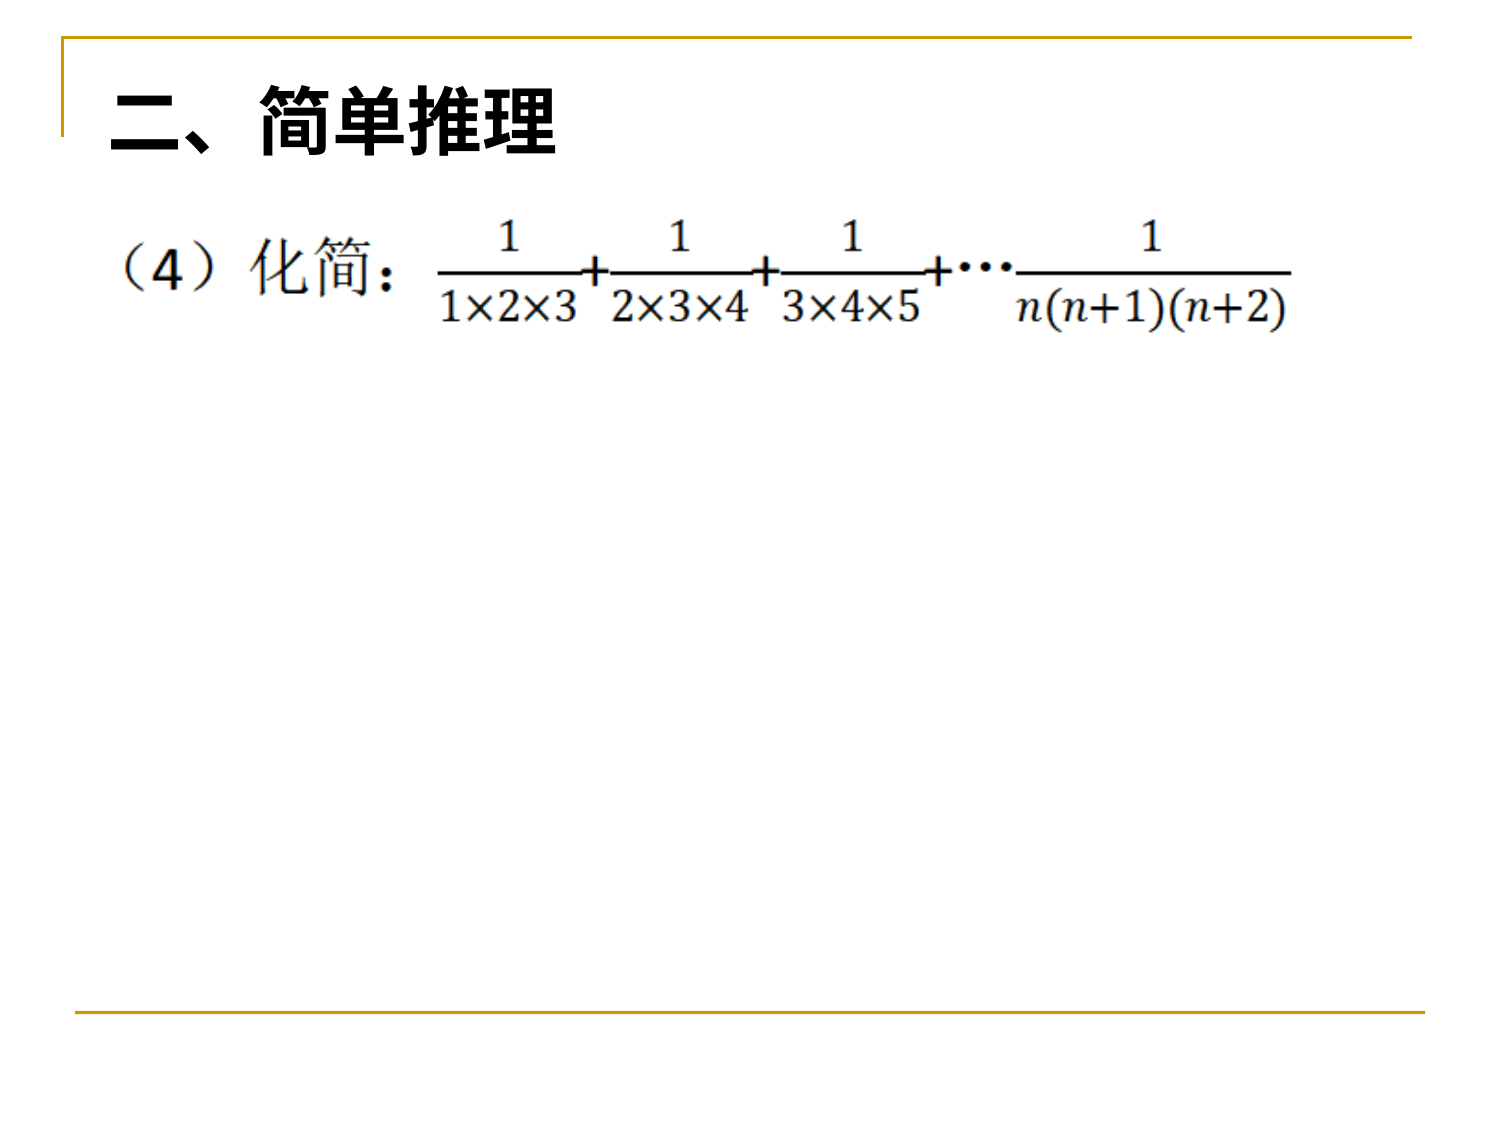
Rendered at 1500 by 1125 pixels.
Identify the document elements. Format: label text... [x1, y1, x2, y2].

text_box 二、简单推理 [93, 67, 1500, 172]
picture [93, 196, 1332, 366]
